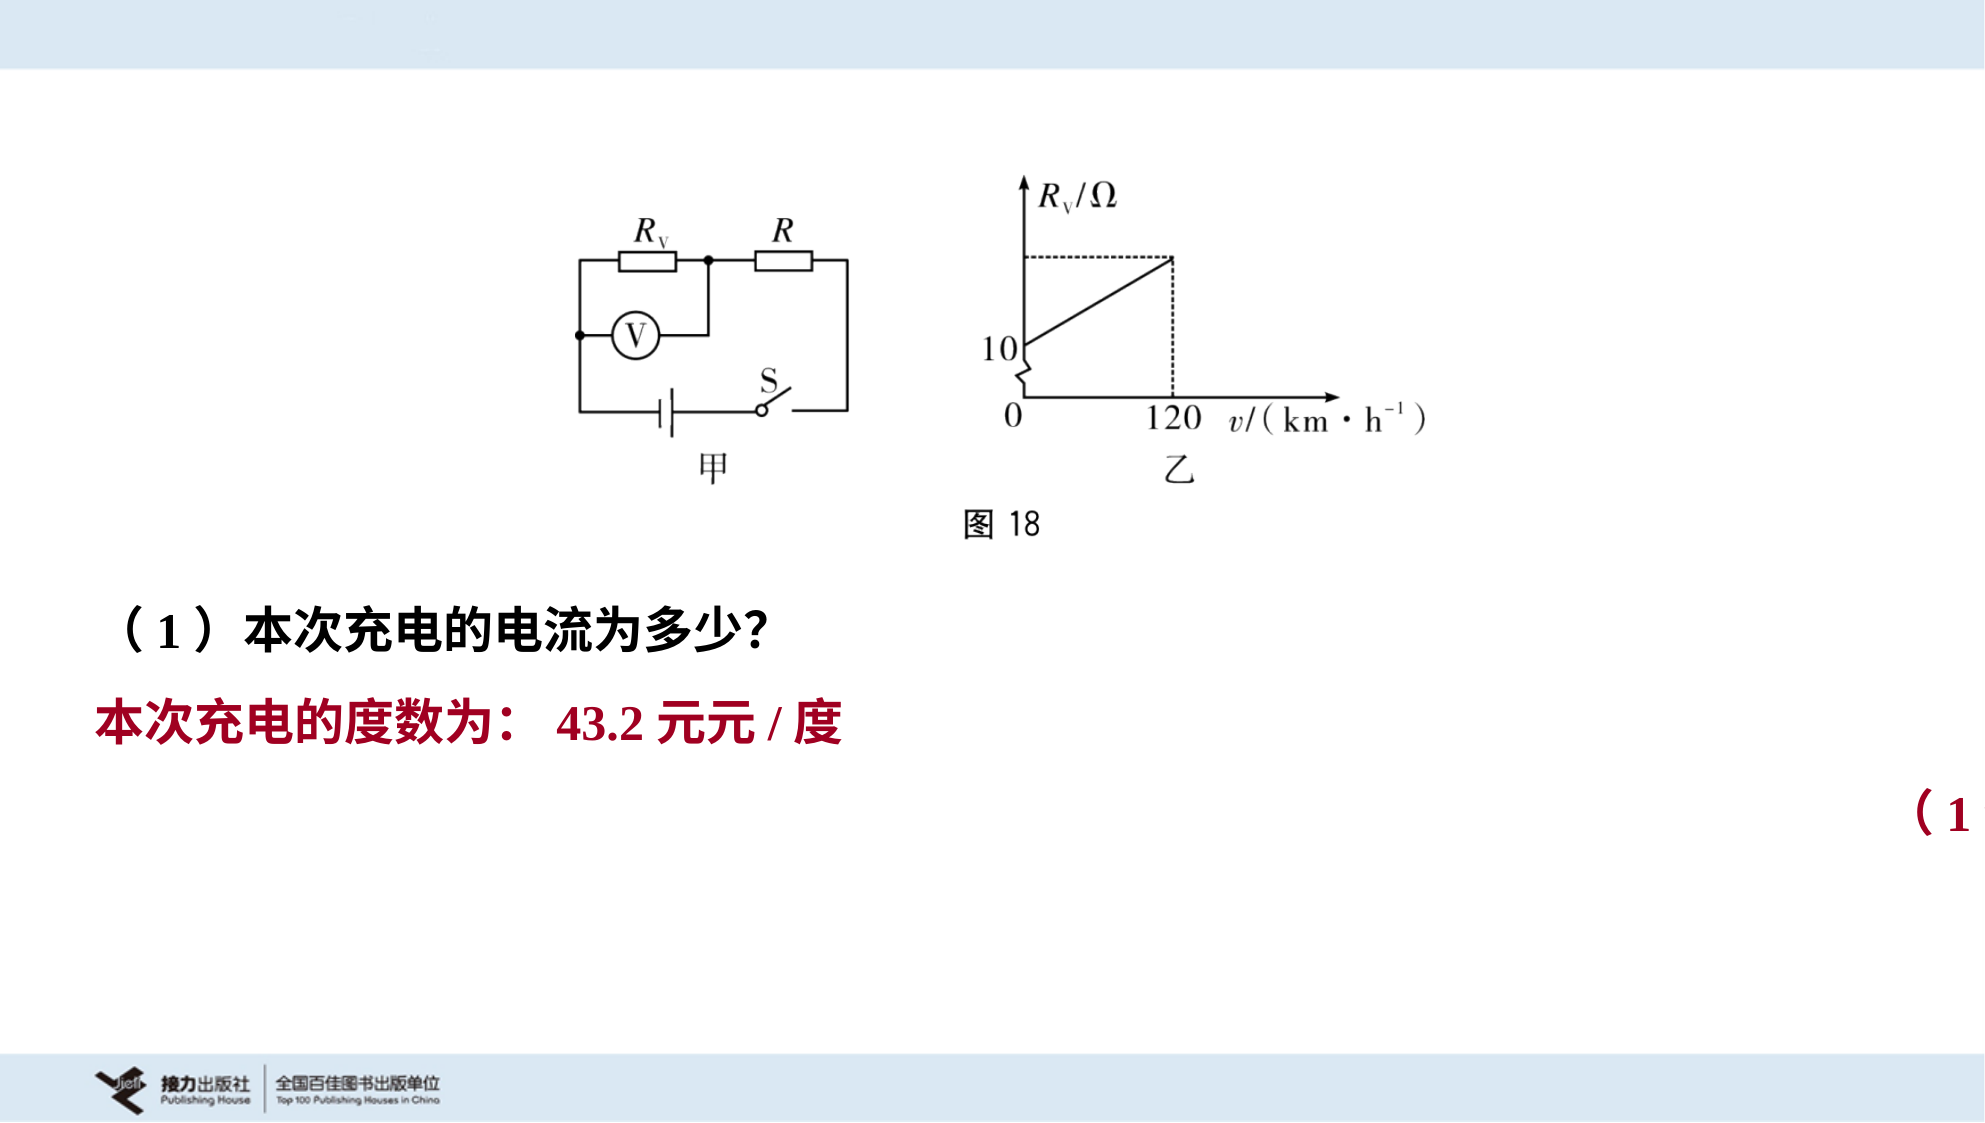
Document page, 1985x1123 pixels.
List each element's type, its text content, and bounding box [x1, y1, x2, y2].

text_box （1）本次充电的电流为多少？ [94, 571, 1892, 659]
picture [0, 0, 1985, 1122]
